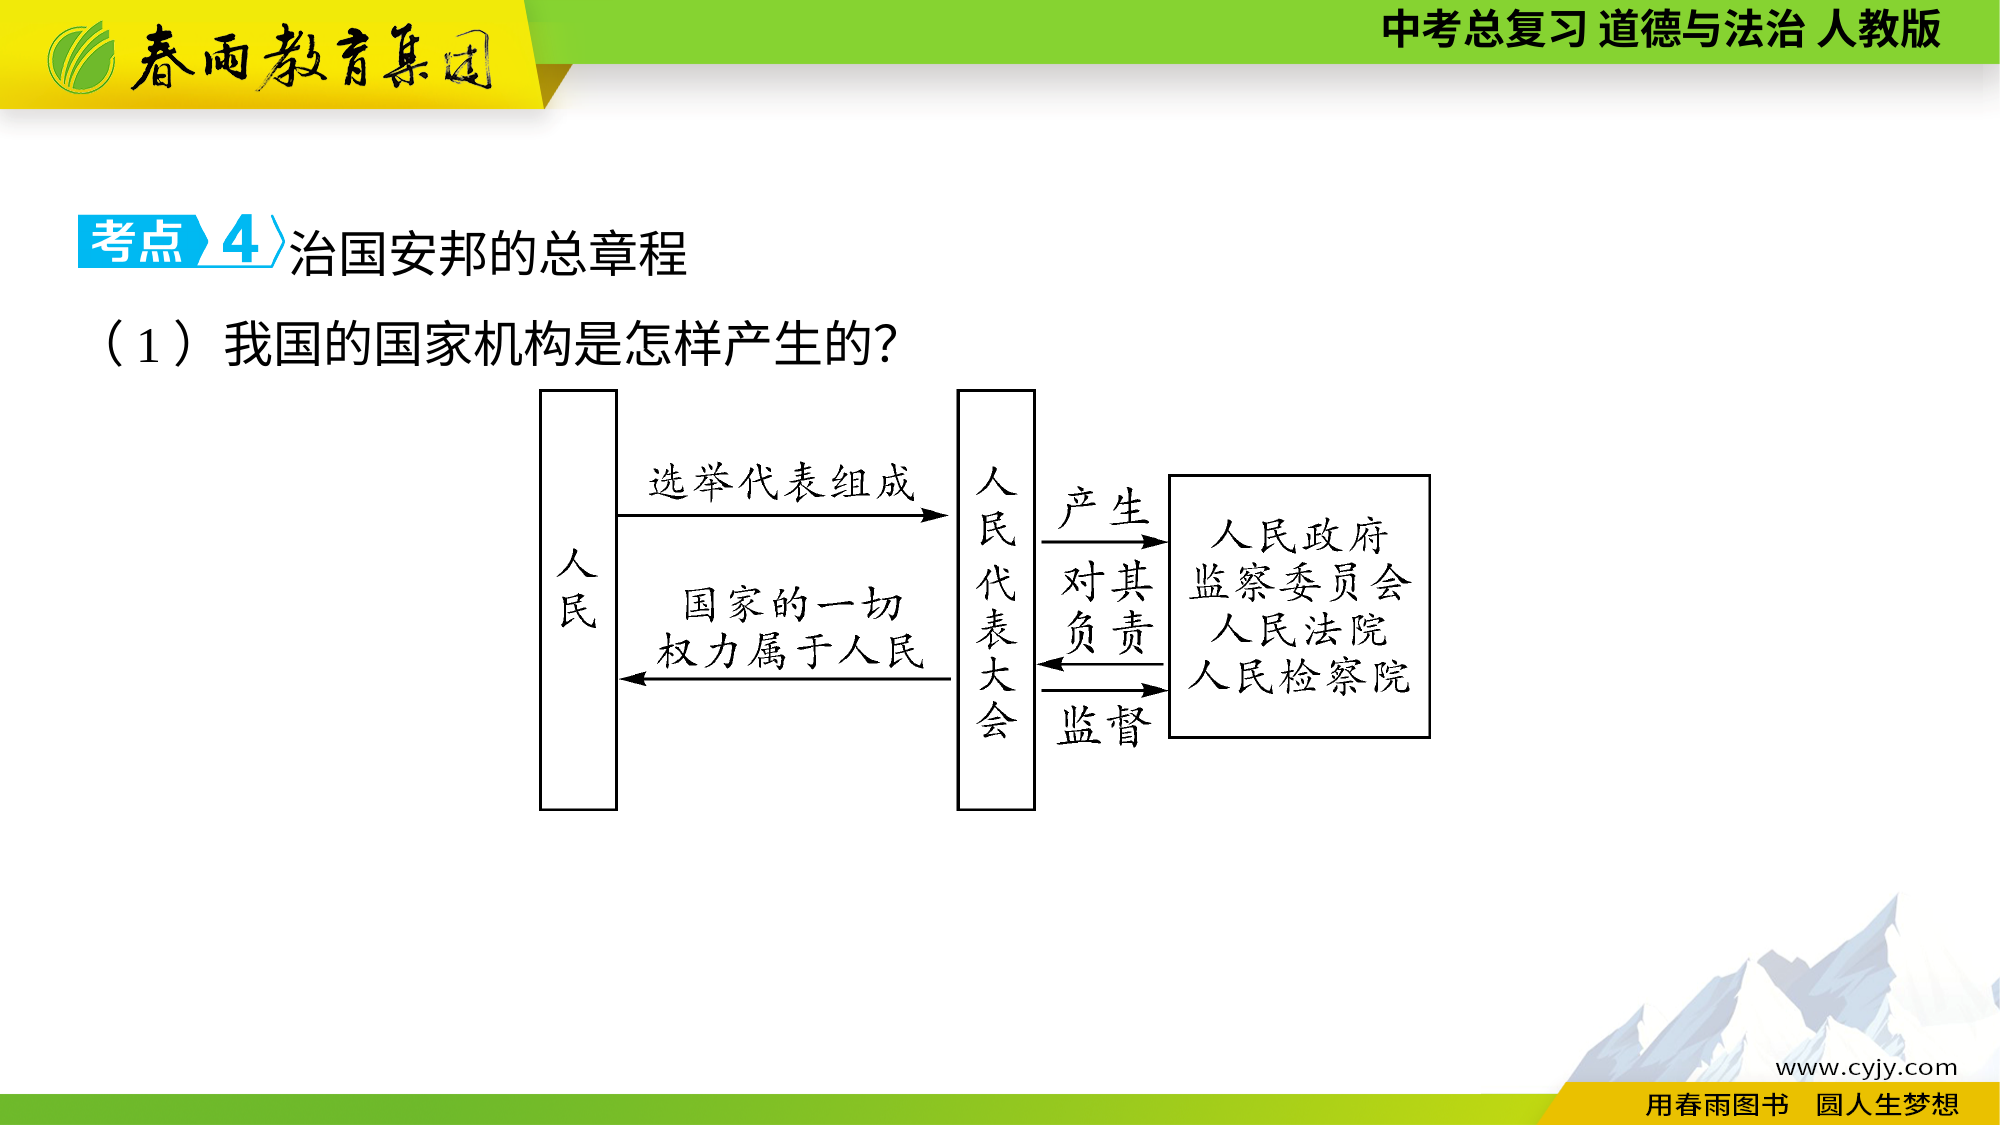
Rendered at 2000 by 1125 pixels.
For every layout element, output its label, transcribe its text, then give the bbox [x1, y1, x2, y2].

list 治国安邦的总章程 （1）我国的国家机构是怎样产生的？ [59, 185, 1944, 371]
picture [0, 0, 2000, 1125]
